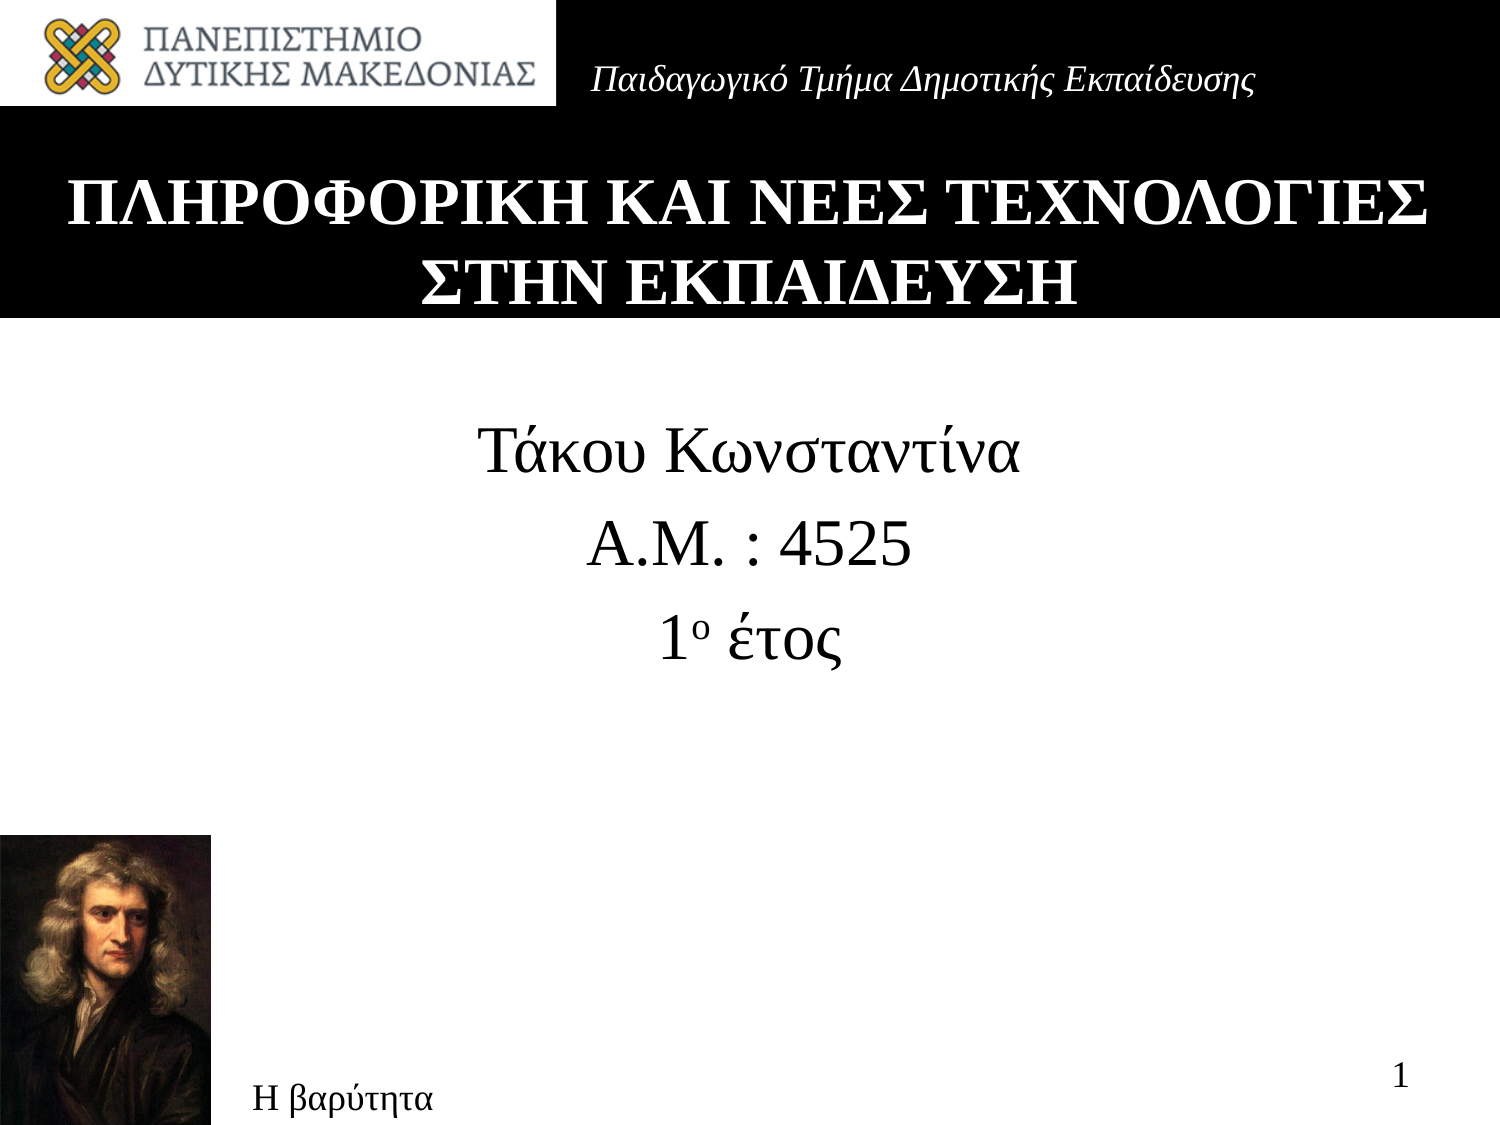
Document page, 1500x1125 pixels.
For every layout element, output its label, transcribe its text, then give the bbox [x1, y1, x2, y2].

text_box [0, 0, 1500, 117]
slide_number 1 [1074, 1042, 1425, 1103]
title ΠΛΗΡΟΦΟΡΙΚΗ ΚΑΙ ΝΕΕΣ ΤΕΧΝΟΛΟΓΙΕΣ ΣΤΗΝ ΕΚΠΑΙΔΕΥΣΗ [0, 117, 1500, 359]
text_box Παιδαγωγικό Τμήμα Δημοτικής Εκπαίδευσης [576, 46, 1272, 107]
picture [0, 0, 557, 106]
picture [0, 834, 212, 1125]
subtitle Τάκου Κωνσταντίνα Α.Μ. : 4525 1ο έτος [0, 398, 1500, 997]
footer Η βαρύτητα [215, 1065, 581, 1125]
